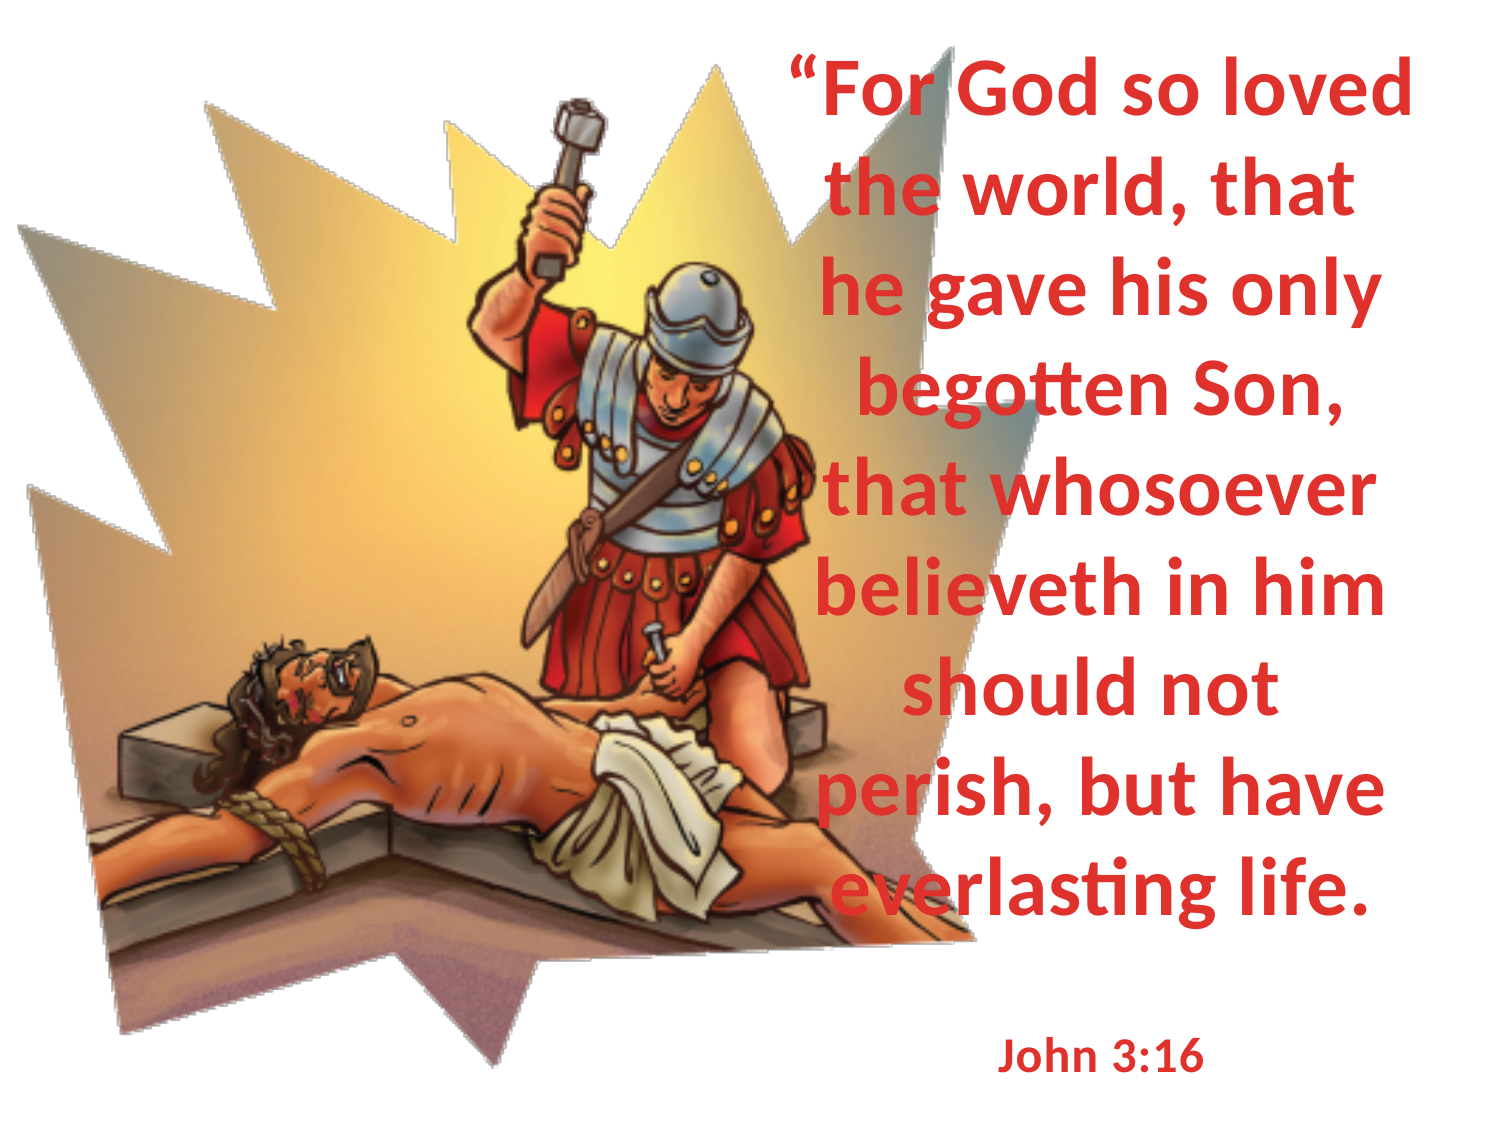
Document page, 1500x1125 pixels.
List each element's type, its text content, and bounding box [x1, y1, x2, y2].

picture [17, 46, 1045, 1069]
text_box “For God so loved the world, that he gave his only begotten Son, that whosoever believeth in him should not perish, but have everlasting life. John 3:16 [750, 24, 1453, 1090]
